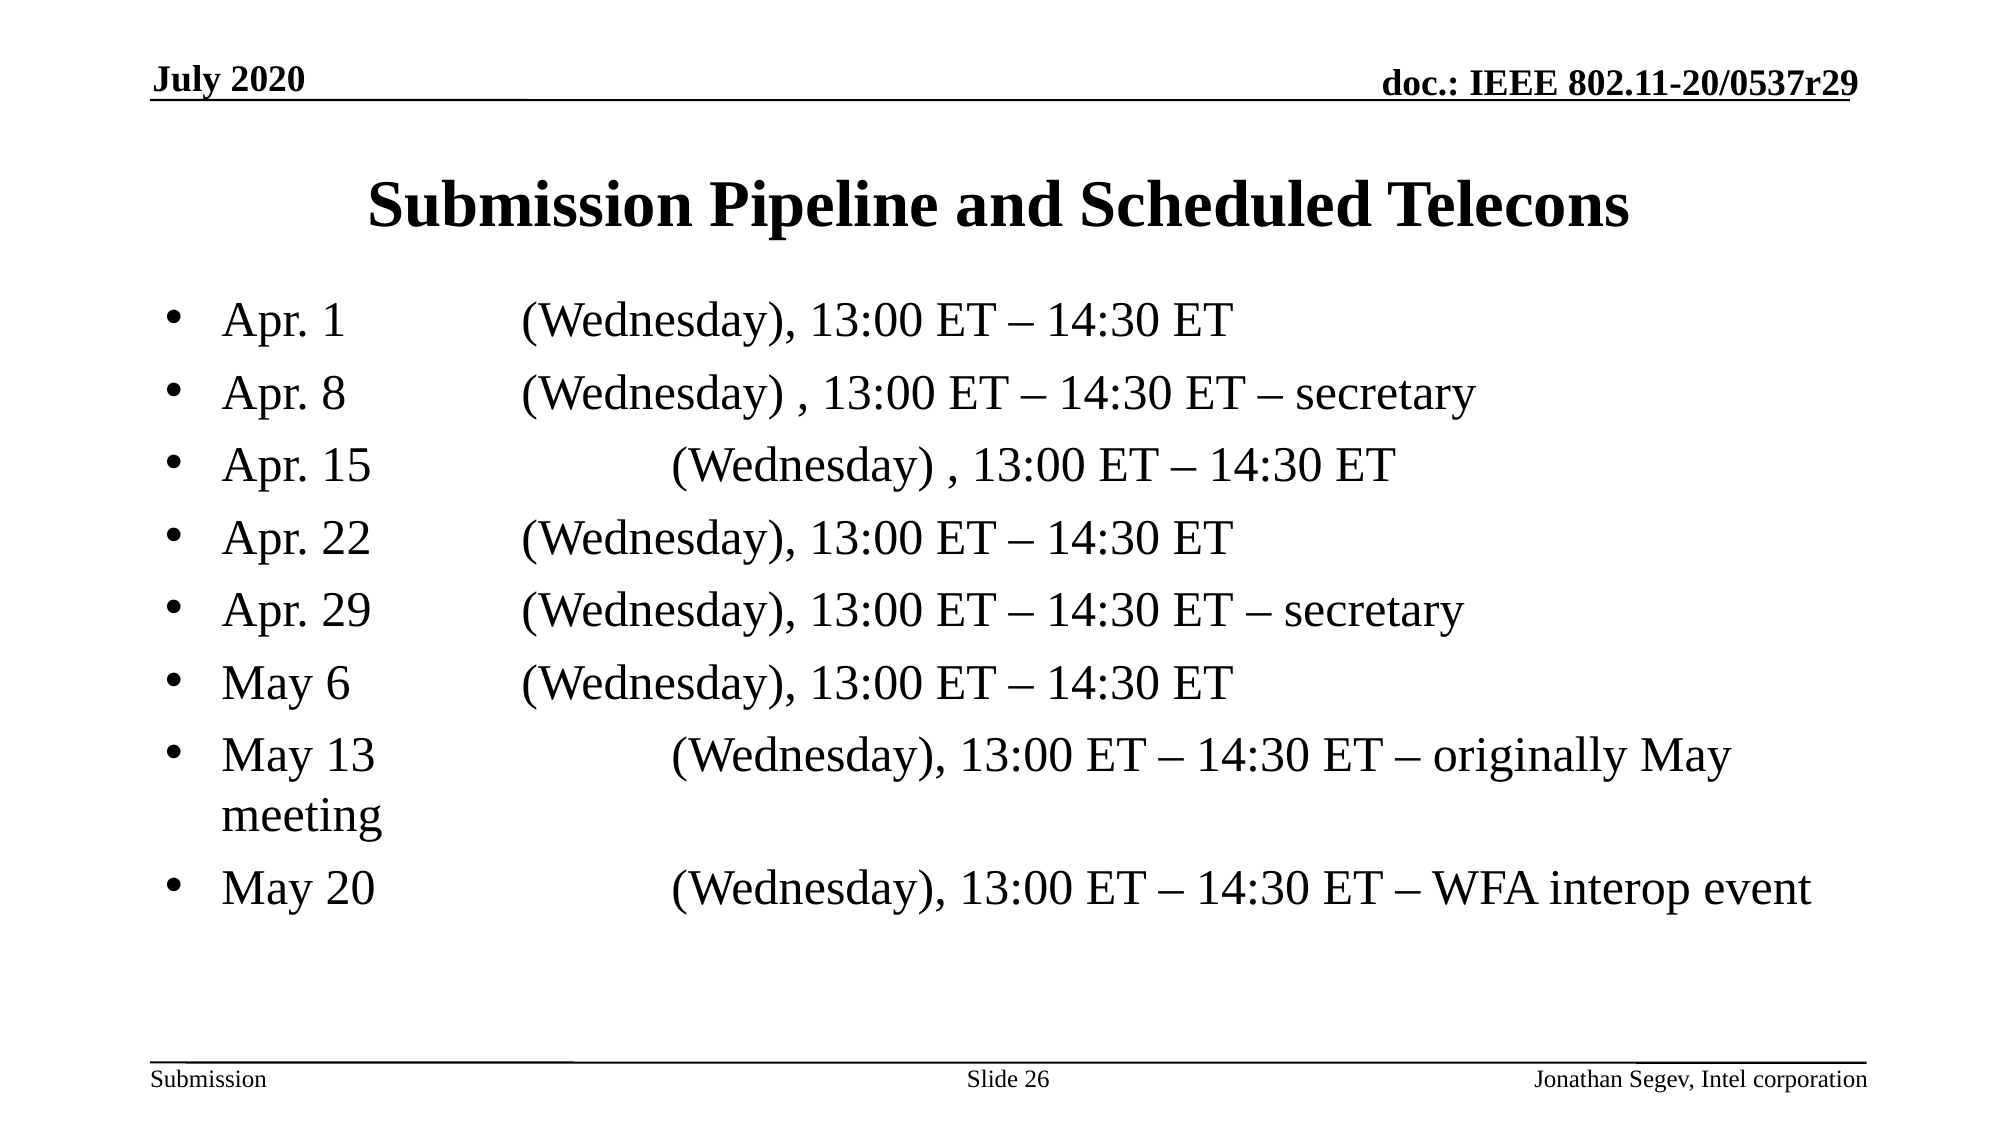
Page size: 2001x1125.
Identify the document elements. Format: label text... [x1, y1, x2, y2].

list Apr. 1 (Wednesday), 13:00 ET – 14:30 ET Apr. 8 (Wednesday) , 13:00 ET – 14:30 ET – secretary Apr. 15 (Wednesday) , 13:00 ET – 14:30 ET Apr. 22 (Wednesday), 13:00 ET – 14:30 ET Apr. 29 (Wednesday), 13:00 ET – 14:30 ET – secretary May 6 (Wednesday), 13:00 ET – 14:30 ET May 13 (Wednesday), 13:00 ET – 14:30 ET – originally May meeting May 20 (Wednesday), 13:00 ET – 14:30 ET – WFA interop event [149, 278, 1850, 670]
title Submission Pipeline and Scheduled Telecons [149, 112, 1850, 278]
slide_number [152, 54, 563, 100]
slide_number Slide 26 [950, 1061, 1067, 1123]
footer Jonathan Segev, Intel corporation [1171, 1061, 1869, 1093]
